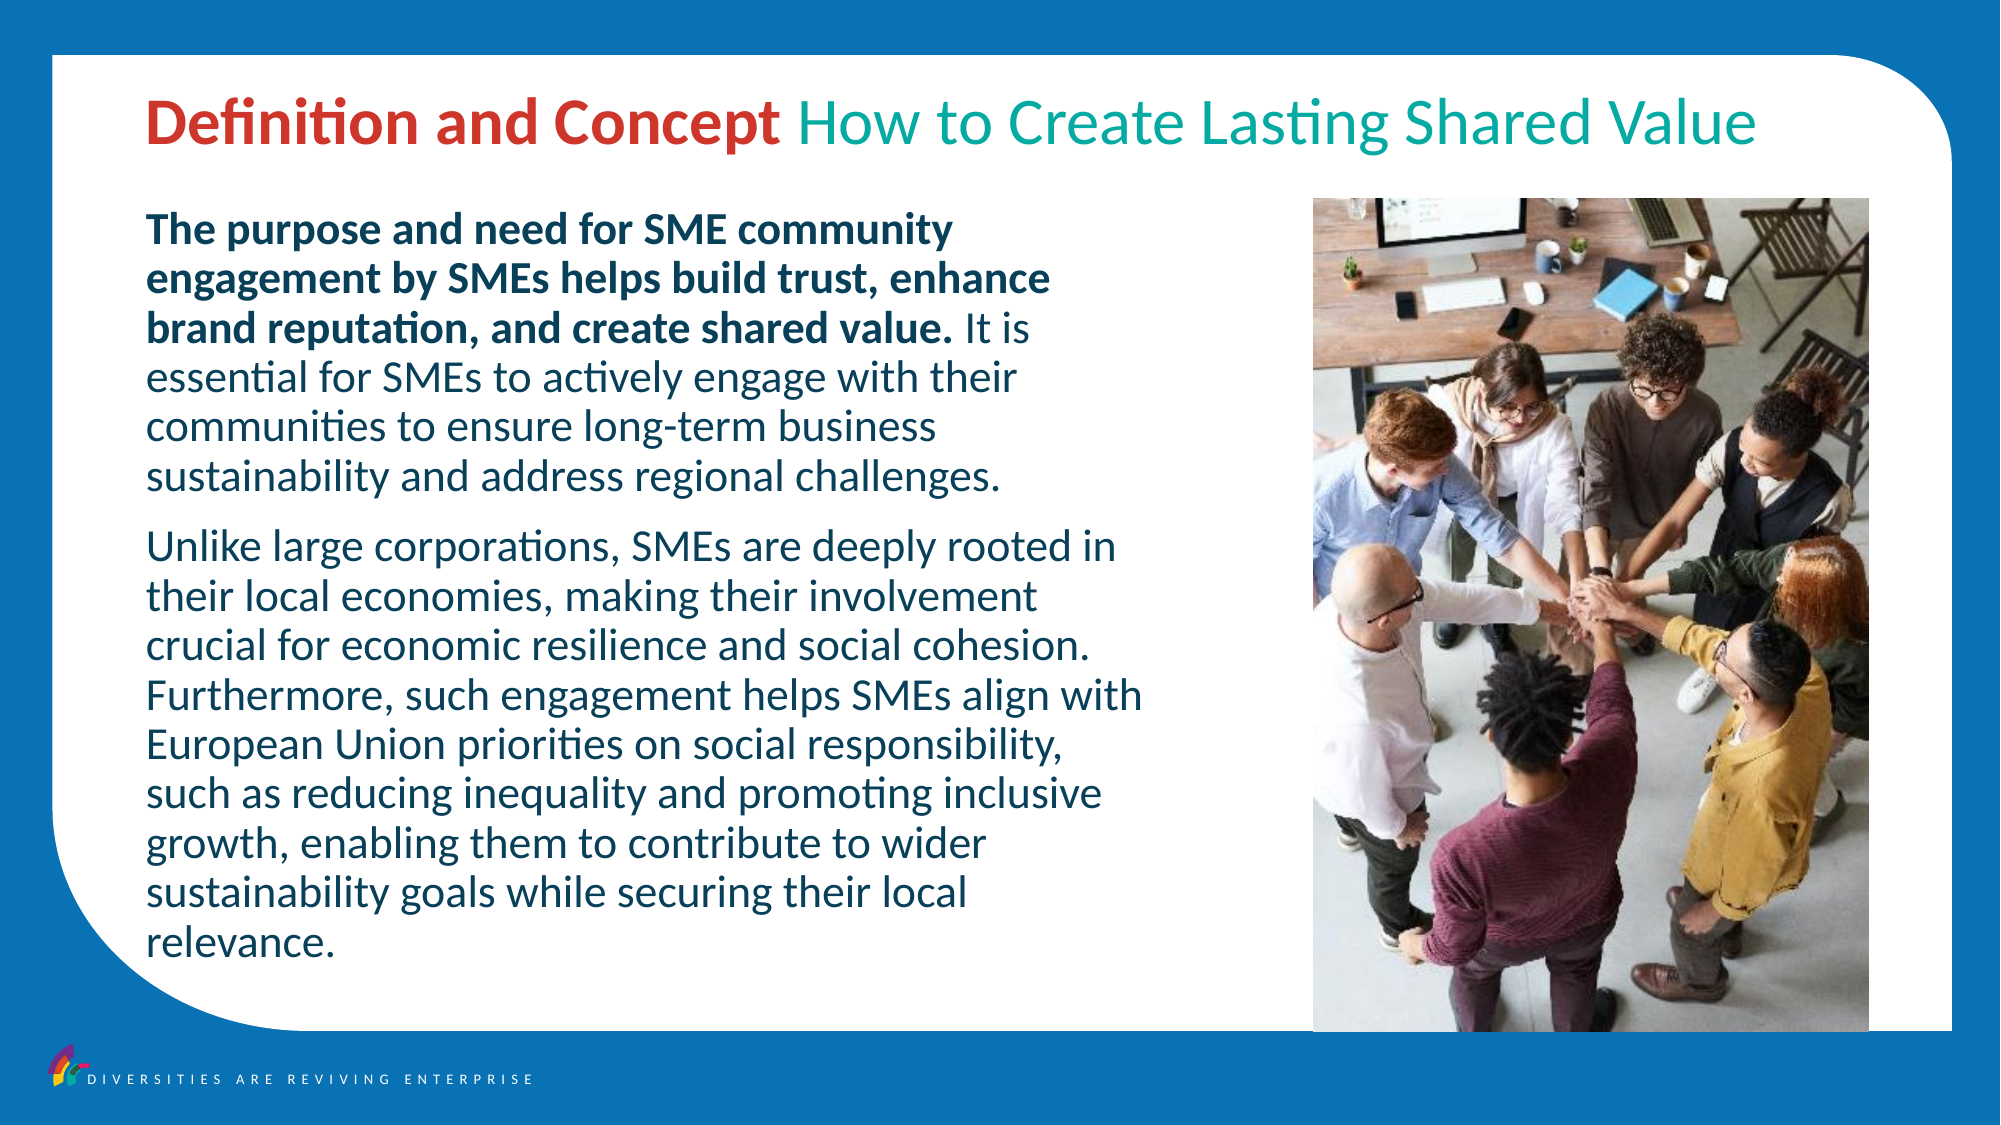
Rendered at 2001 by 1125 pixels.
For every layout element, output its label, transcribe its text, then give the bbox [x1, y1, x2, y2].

picture [1312, 198, 1869, 1032]
list Definition and Concept How to Create Lasting Shared Value [130, 80, 1869, 212]
list The purpose and need for SME community engagement by SMEs helps build trust, enhance brand reputation, and create shared value. It is essential for SMEs to actively engage with their communities to ensure long-term business sustainability and address regional challenges. Unlike large corporations, SMEs are deeply rooted in their local economies, making their involvement crucial for economic resilience and social cohesion. Furthermore, such engagement helps SMEs align with European Union priorities on social responsibility, such as reducing inequality and promoting inclusive growth, enabling them to contribute to wider sustainability goals while securing their local relevance. [130, 212, 1171, 829]
